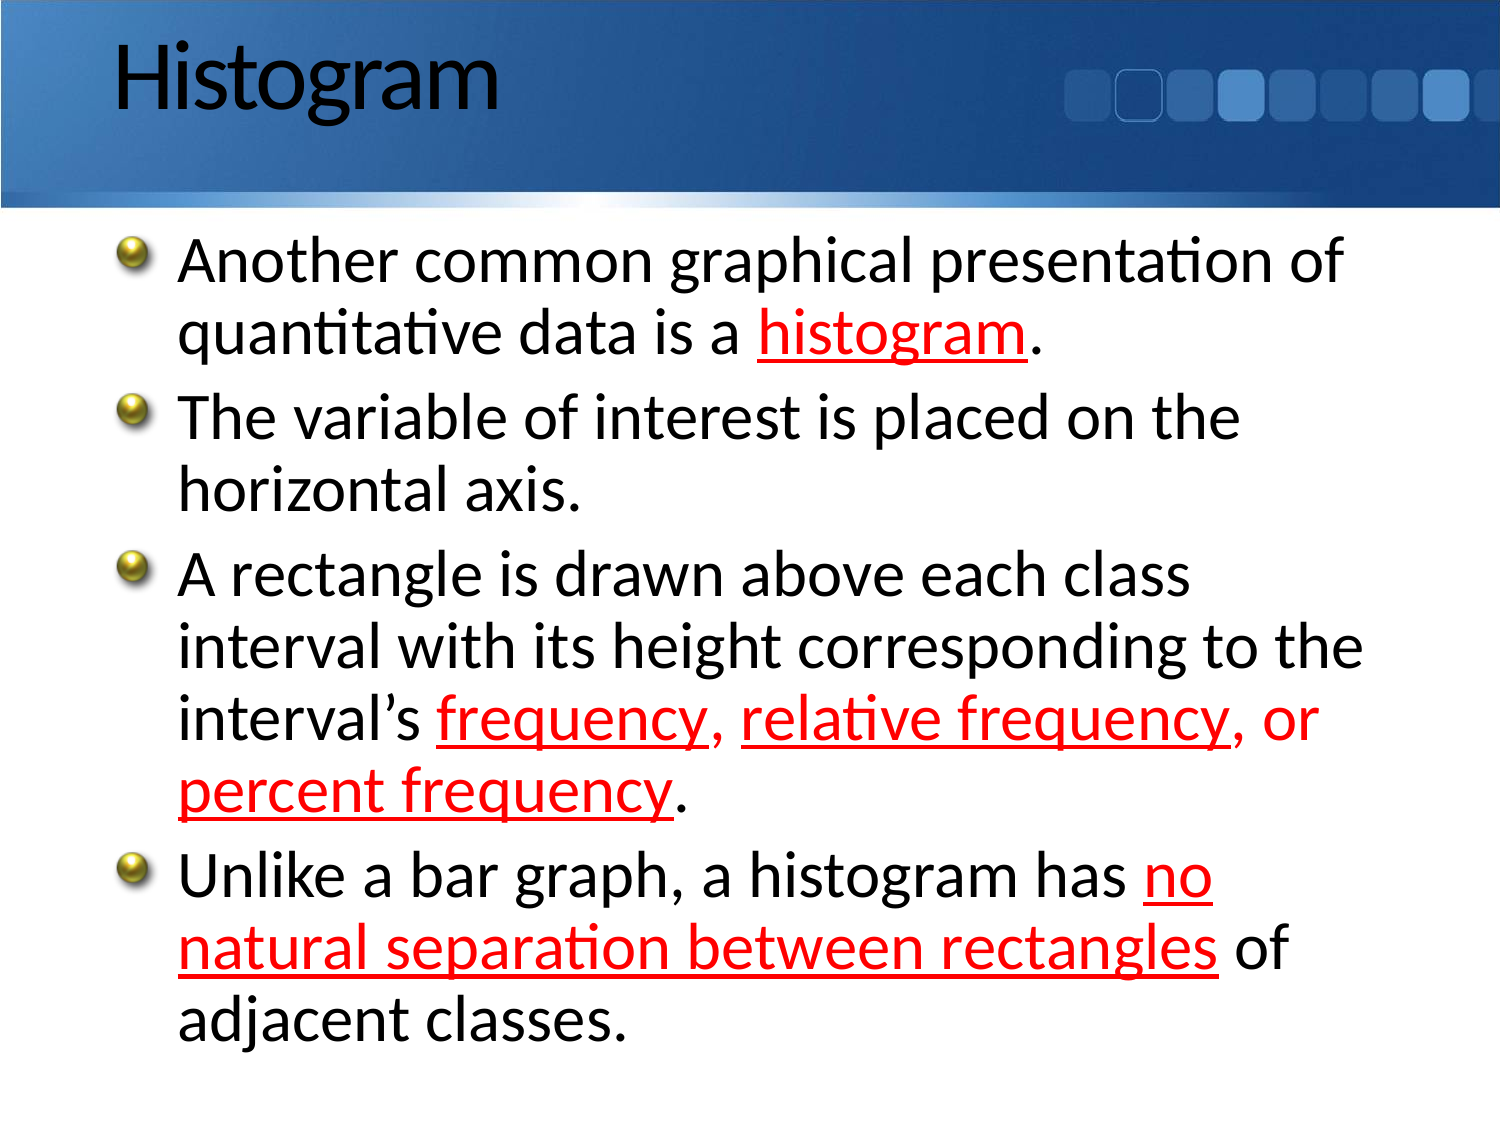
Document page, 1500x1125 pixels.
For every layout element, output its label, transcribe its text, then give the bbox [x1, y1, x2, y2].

list Another common graphical presentation of quantitative data is a histogram. The variable of interest is placed on the horizontal axis. A rectangle is drawn above each class interval with its height corresponding to the interval’s frequency, relative frequency, or percent frequency. Unlike a bar graph, a histogram has no natural separation between rectangles of adjacent classes. [112, 224, 1388, 1074]
picture [0, 0, 1500, 1125]
title Histogram [112, 22, 1388, 126]
